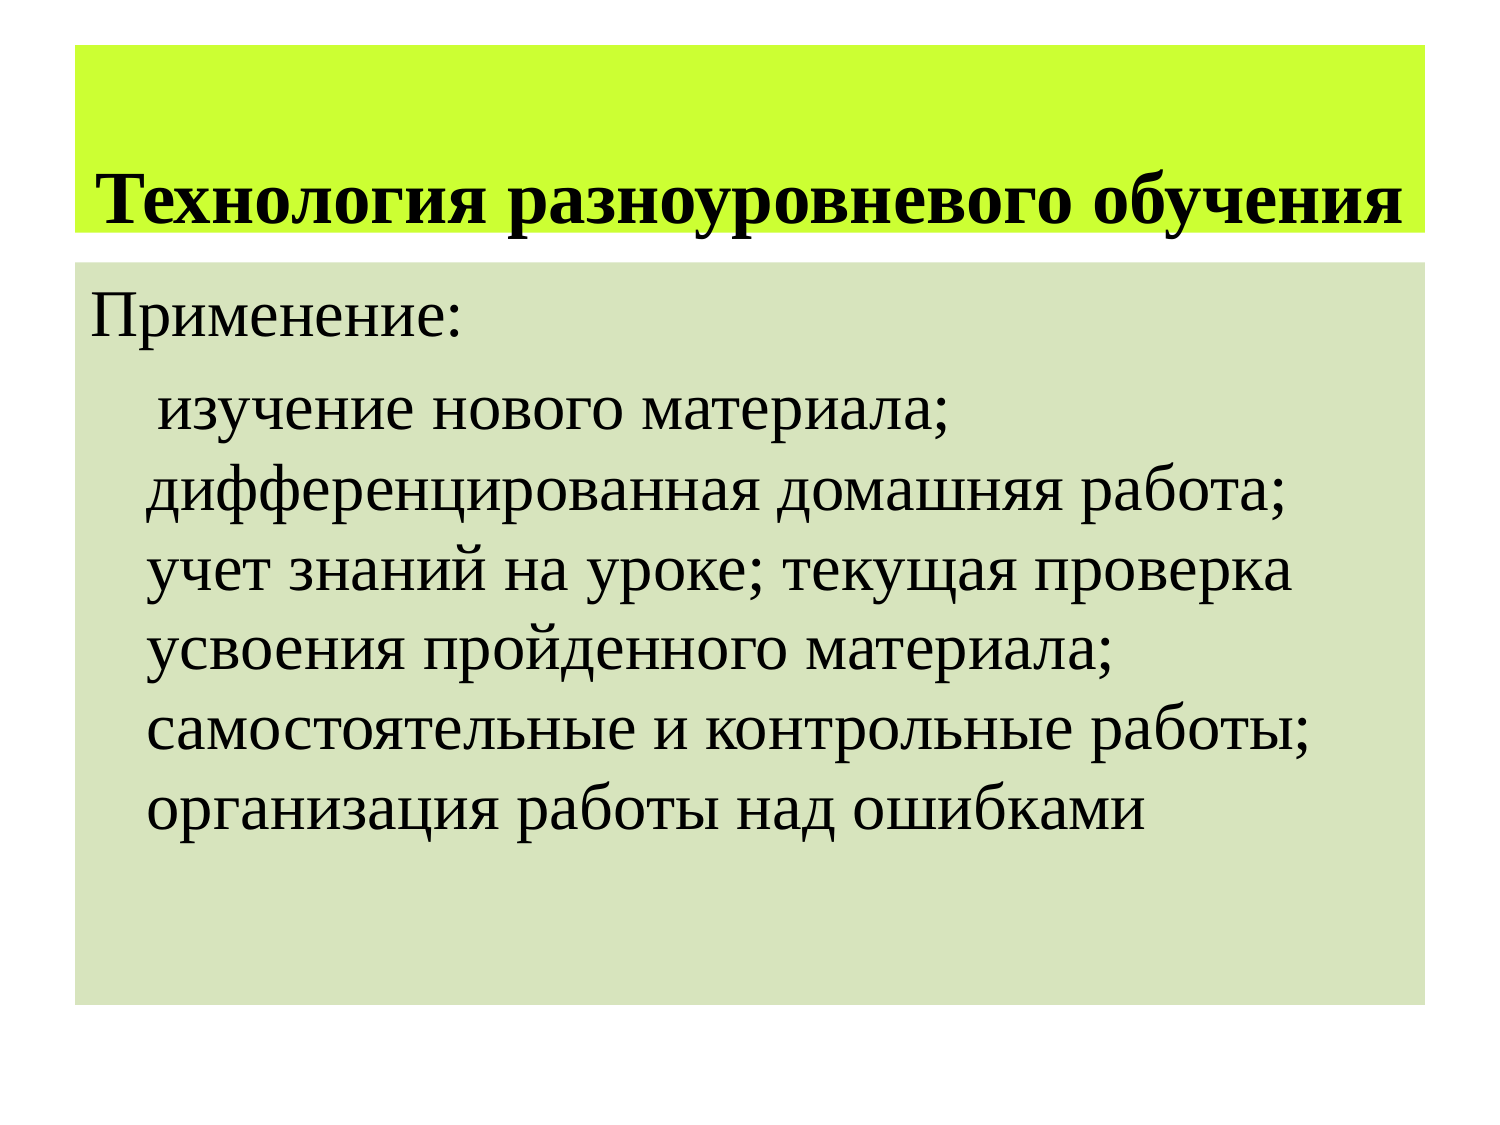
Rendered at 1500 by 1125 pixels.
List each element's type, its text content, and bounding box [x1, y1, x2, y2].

title Технология разноуровневого обучения [75, 45, 1425, 233]
list Применение: изучение нового материала; дифференцированная домашняя работа; учет знаний на уроке; текущая проверка усвоения пройденного материала; самостоятельные и контрольные работы; организация работы над ошибками [75, 262, 1425, 1005]
